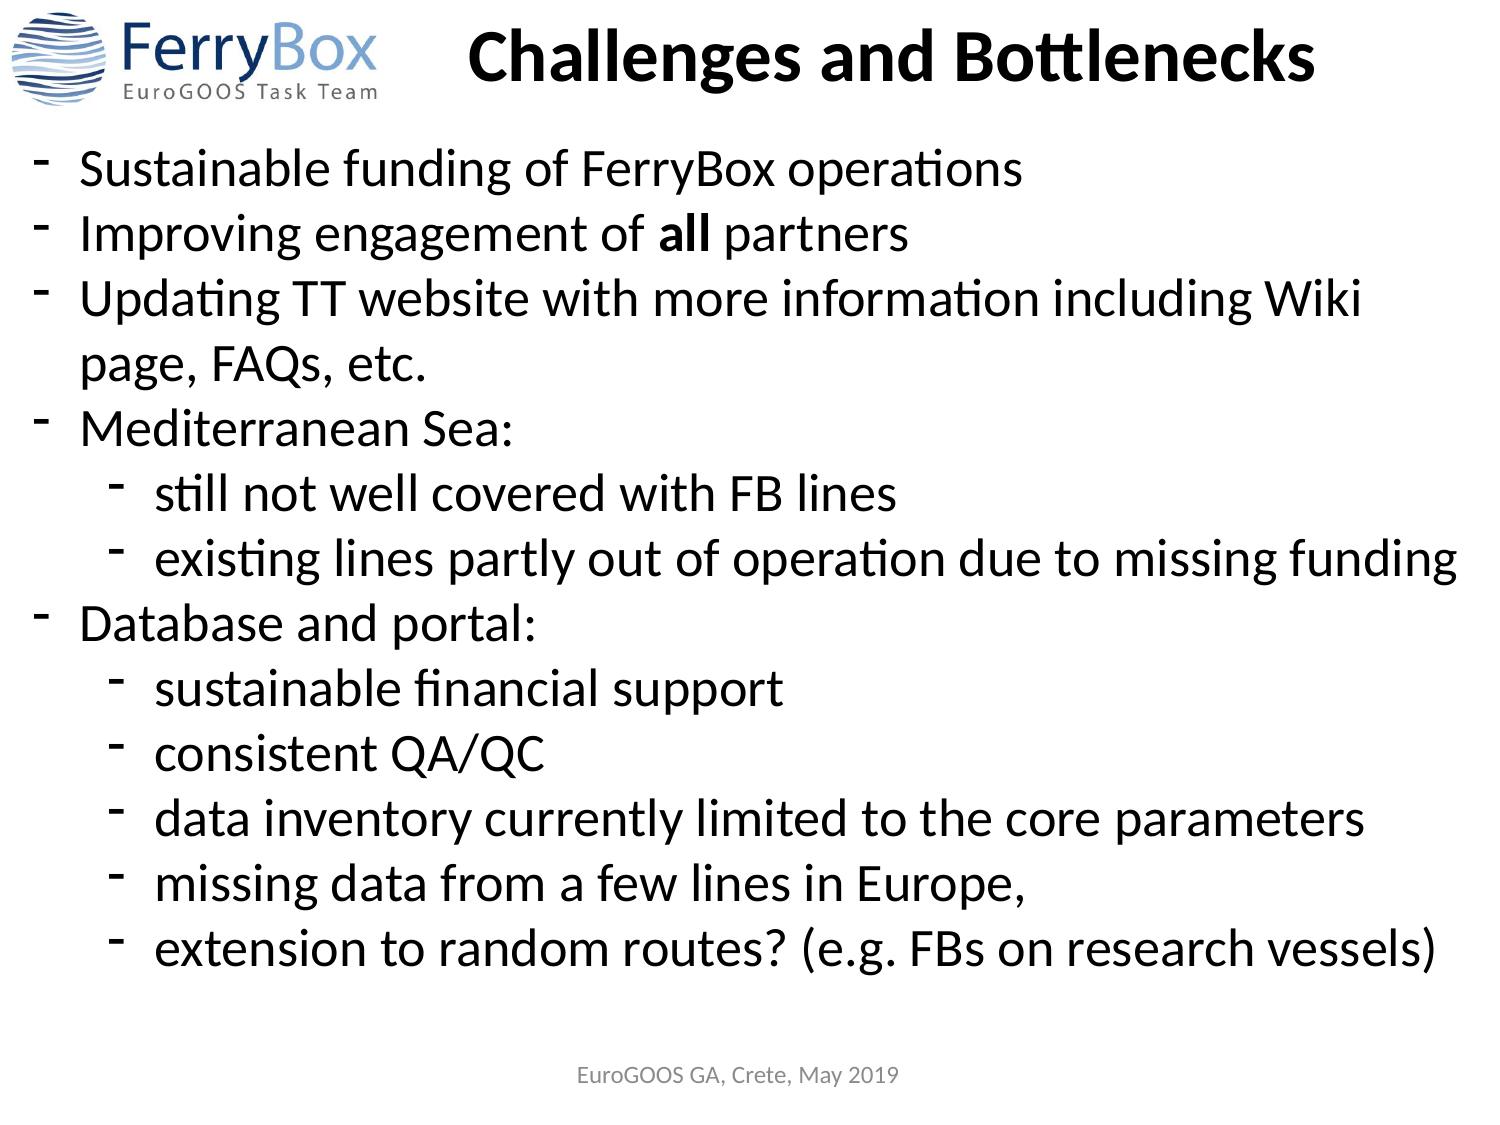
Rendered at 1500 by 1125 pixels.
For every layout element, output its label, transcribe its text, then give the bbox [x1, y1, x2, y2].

title Challenges and Bottlenecks [324, 0, 1461, 104]
text_box Sustainable funding of FerryBox operations Improving engagement of all partners Updating TT website with more information including Wiki page, FAQs, etc. Mediterranean Sea: still not well covered with FB lines existing lines partly out of operation due to missing funding Database and portal: sustainable financial support consistent QA/QC data inventory currently limited to the core parameters missing data from a few lines in Europe, extension to random routes? (e.g. FBs on research vessels) [17, 125, 1500, 1095]
